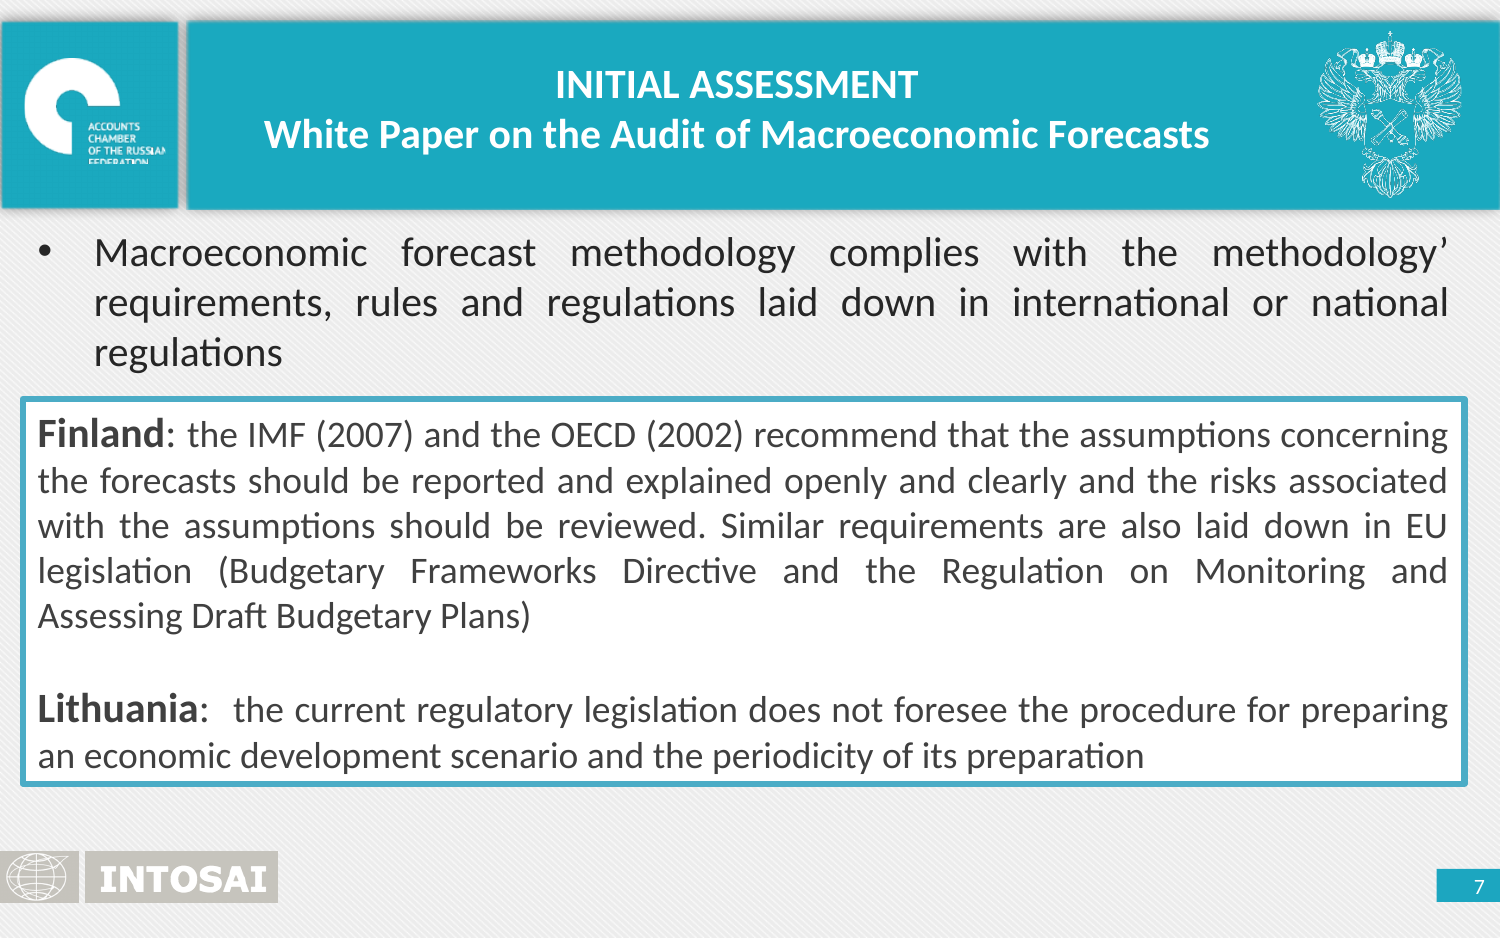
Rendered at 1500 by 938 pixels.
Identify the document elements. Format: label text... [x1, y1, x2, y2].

text_box Finland: the IMF (2007) and the OECD (2002) recommend that the assumptions concerning the forecasts should be reported and explained openly and clearly and the risks associated with the assumptions should be reviewed. Similar requirements are also laid down in EU legislation (Budgetary Frameworks Directive and the Regulation on Monitoring and Assessing Draft Budgetary Plans) Lithuania: the current regulatory legislation does not foresee the procedure for preparing an economic development scenario and the periodicity of its preparation [20, 396, 1468, 787]
picture [0, 0, 1500, 938]
text_box Macroeconomic forecast methodology complies with the methodology’ requirements, rules and regulations laid down in international or national regulations [20, 215, 1468, 397]
text_box INITIAL ASSESSMENT White Paper on the Audit of Macroeconomic Forecasts [219, 49, 1255, 165]
